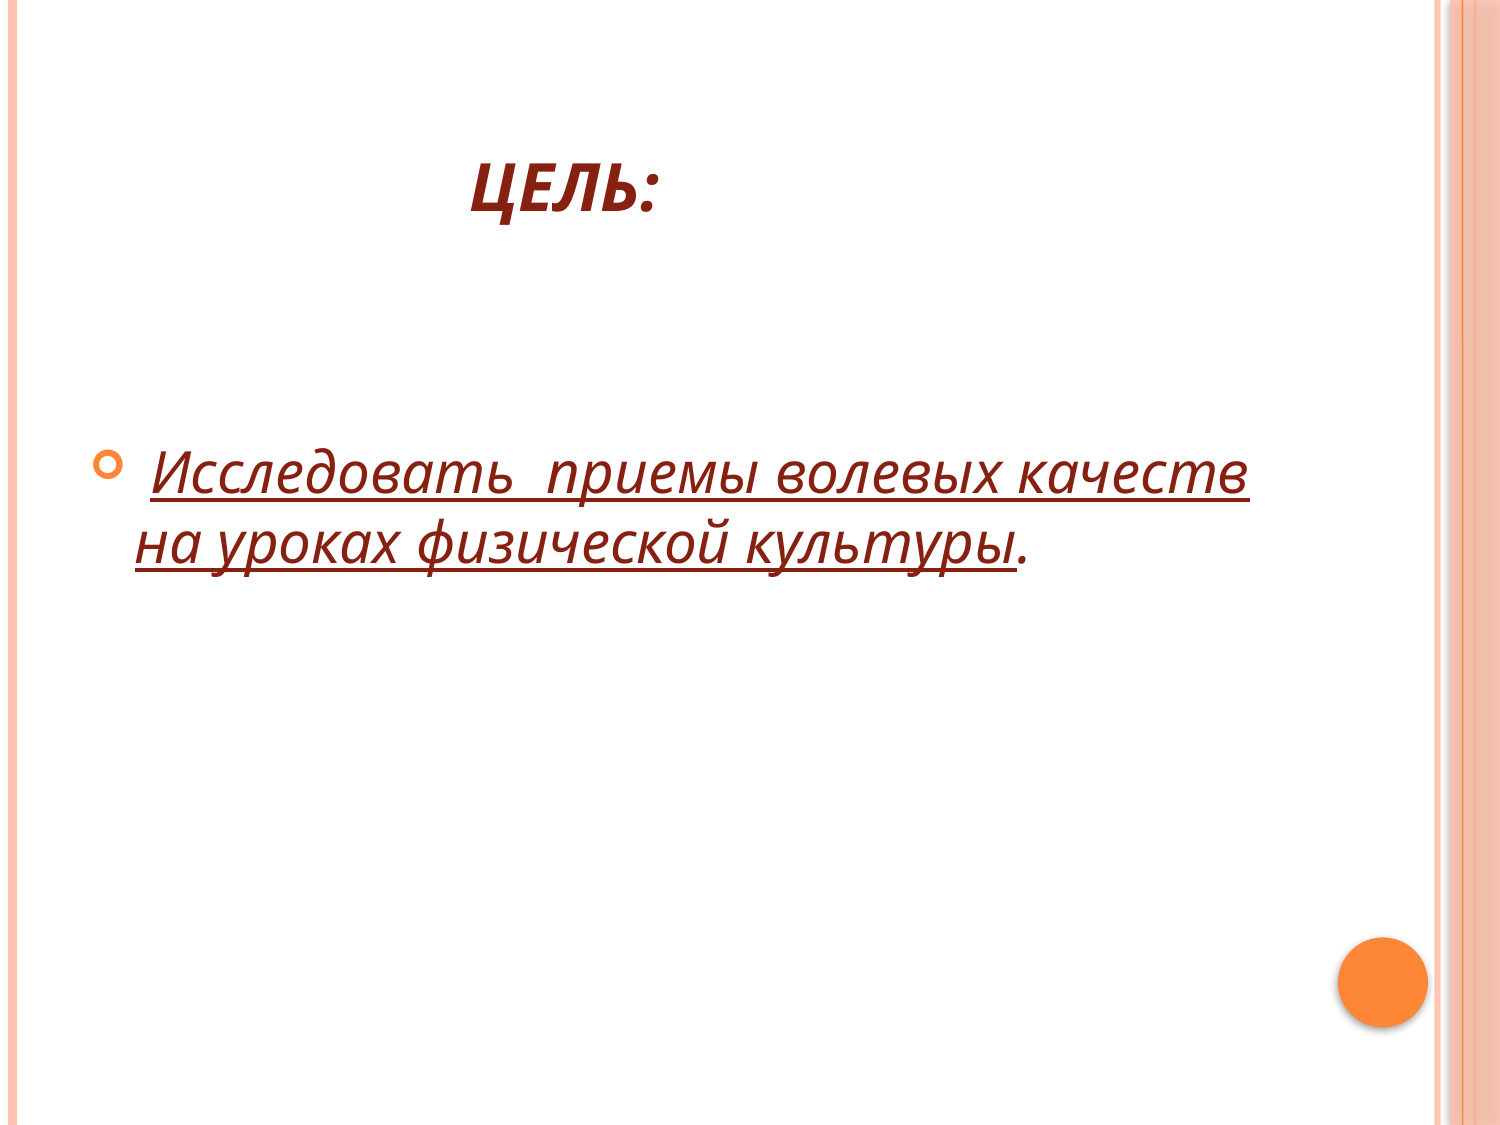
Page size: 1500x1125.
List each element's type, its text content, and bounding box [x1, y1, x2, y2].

list Исследовать приемы волевых качеств на уроках физической культуры. [75, 262, 1300, 1062]
title Цель: [75, 45, 1300, 233]
